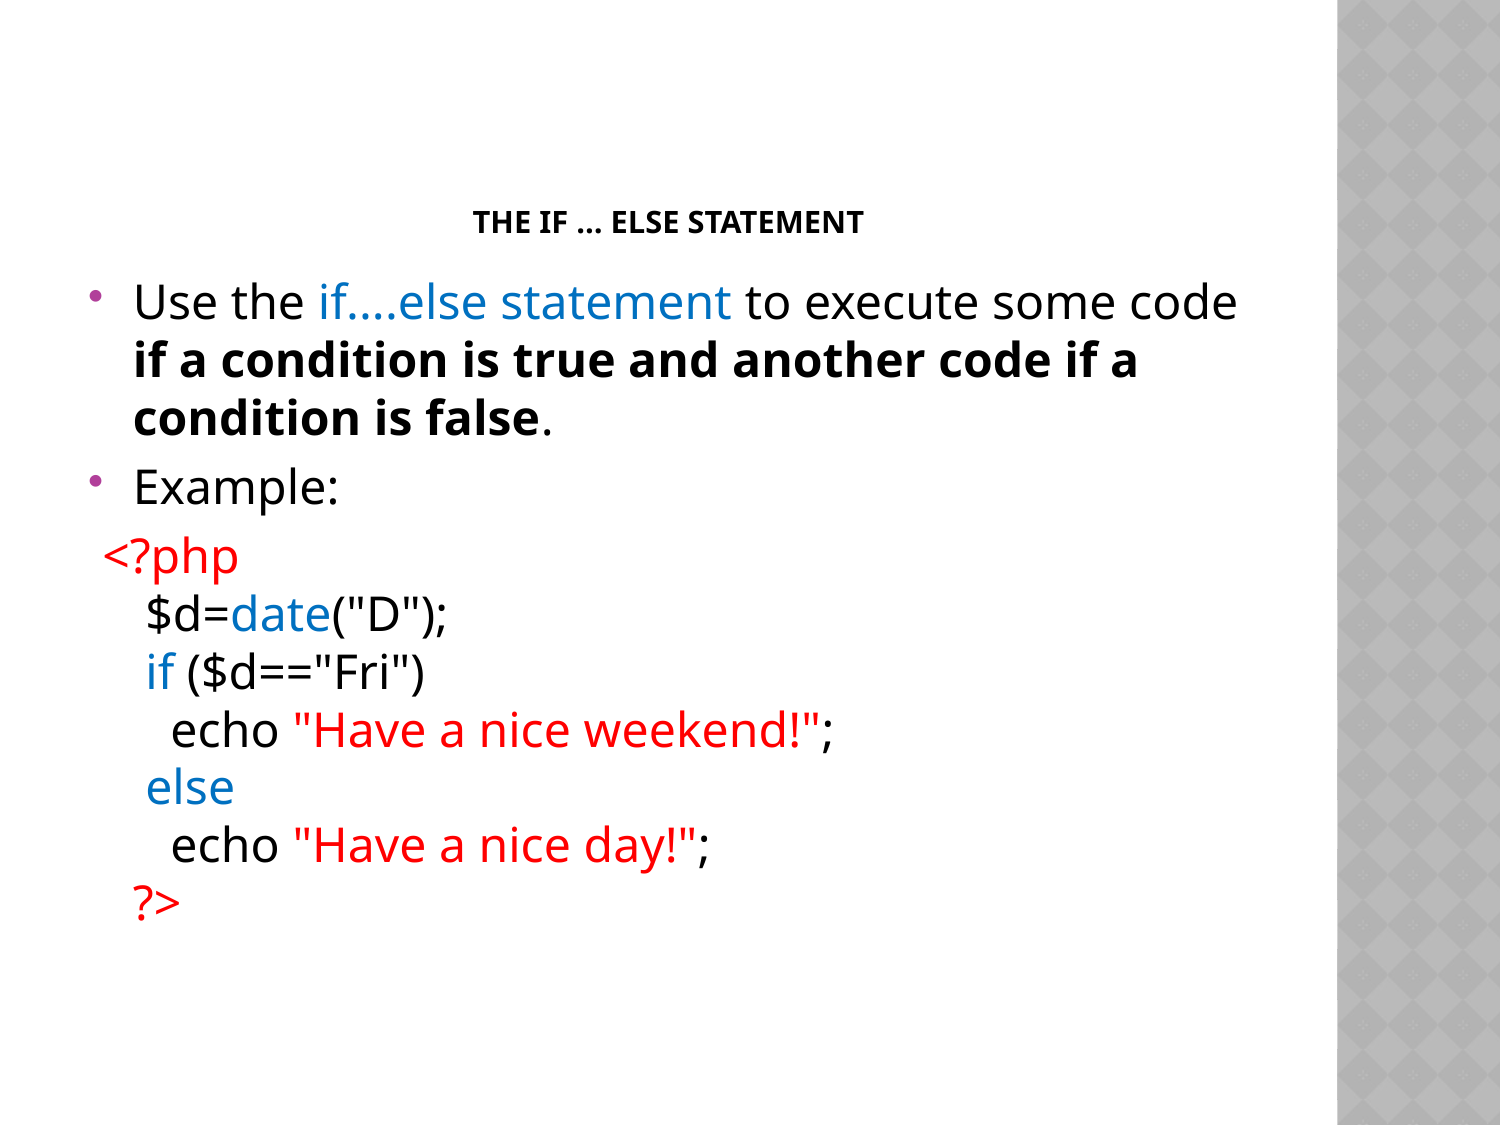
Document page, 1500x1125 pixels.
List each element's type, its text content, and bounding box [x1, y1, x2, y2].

list Use the if....else statement to execute some code if a condition is true and another code if a condition is false. Example: <?php $d=date("D"); if ($d=="Fri") echo "Have a nice weekend!"; else echo "Have a nice day!"; ?> [75, 264, 1263, 1059]
title THE if … else statement [75, 52, 1263, 240]
